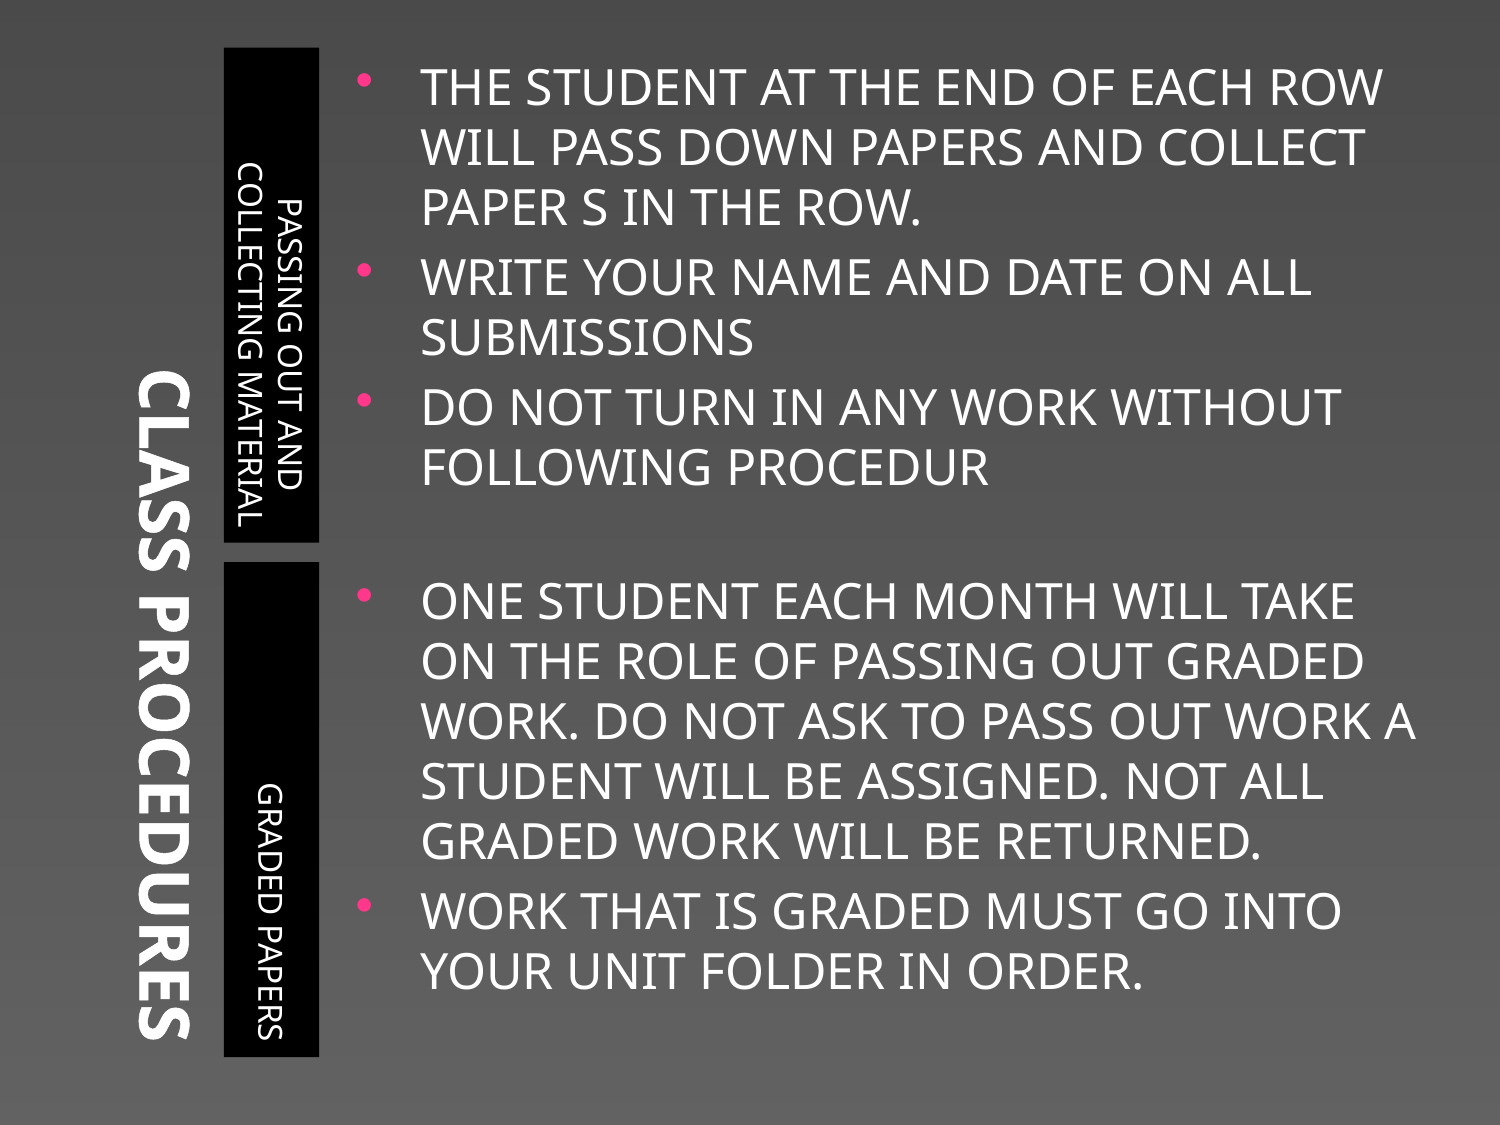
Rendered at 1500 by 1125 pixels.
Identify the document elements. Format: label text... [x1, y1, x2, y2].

list ONE STUDENT EACH MONTH WILL TAKE ON THE ROLE OF PASSING OUT GRADED WORK. DO NOT ASK TO PASS OUT WORK A STUDENT WILL BE ASSIGNED. NOT ALL GRADED WORK WILL BE RETURNED. WORK THAT IS GRADED MUST GO INTO YOUR UNIT FOLDER IN ORDER. [331, 561, 1457, 1058]
list PASSING OUT AND COLLECTING MATERIAL [223, 47, 320, 544]
title CLASS PROCEDURES [40, 47, 216, 1058]
list THE STUDENT AT THE END OF EACH ROW WILL PASS DOWN PAPERS AND COLLECT PAPER S IN THE ROW. WRITE YOUR NAME AND DATE ON ALL SUBMISSIONS DO NOT TURN IN ANY WORK WITHOUT FOLLOWING PROCEDUR [331, 47, 1457, 543]
list GRADED PAPERS [223, 561, 320, 1058]
